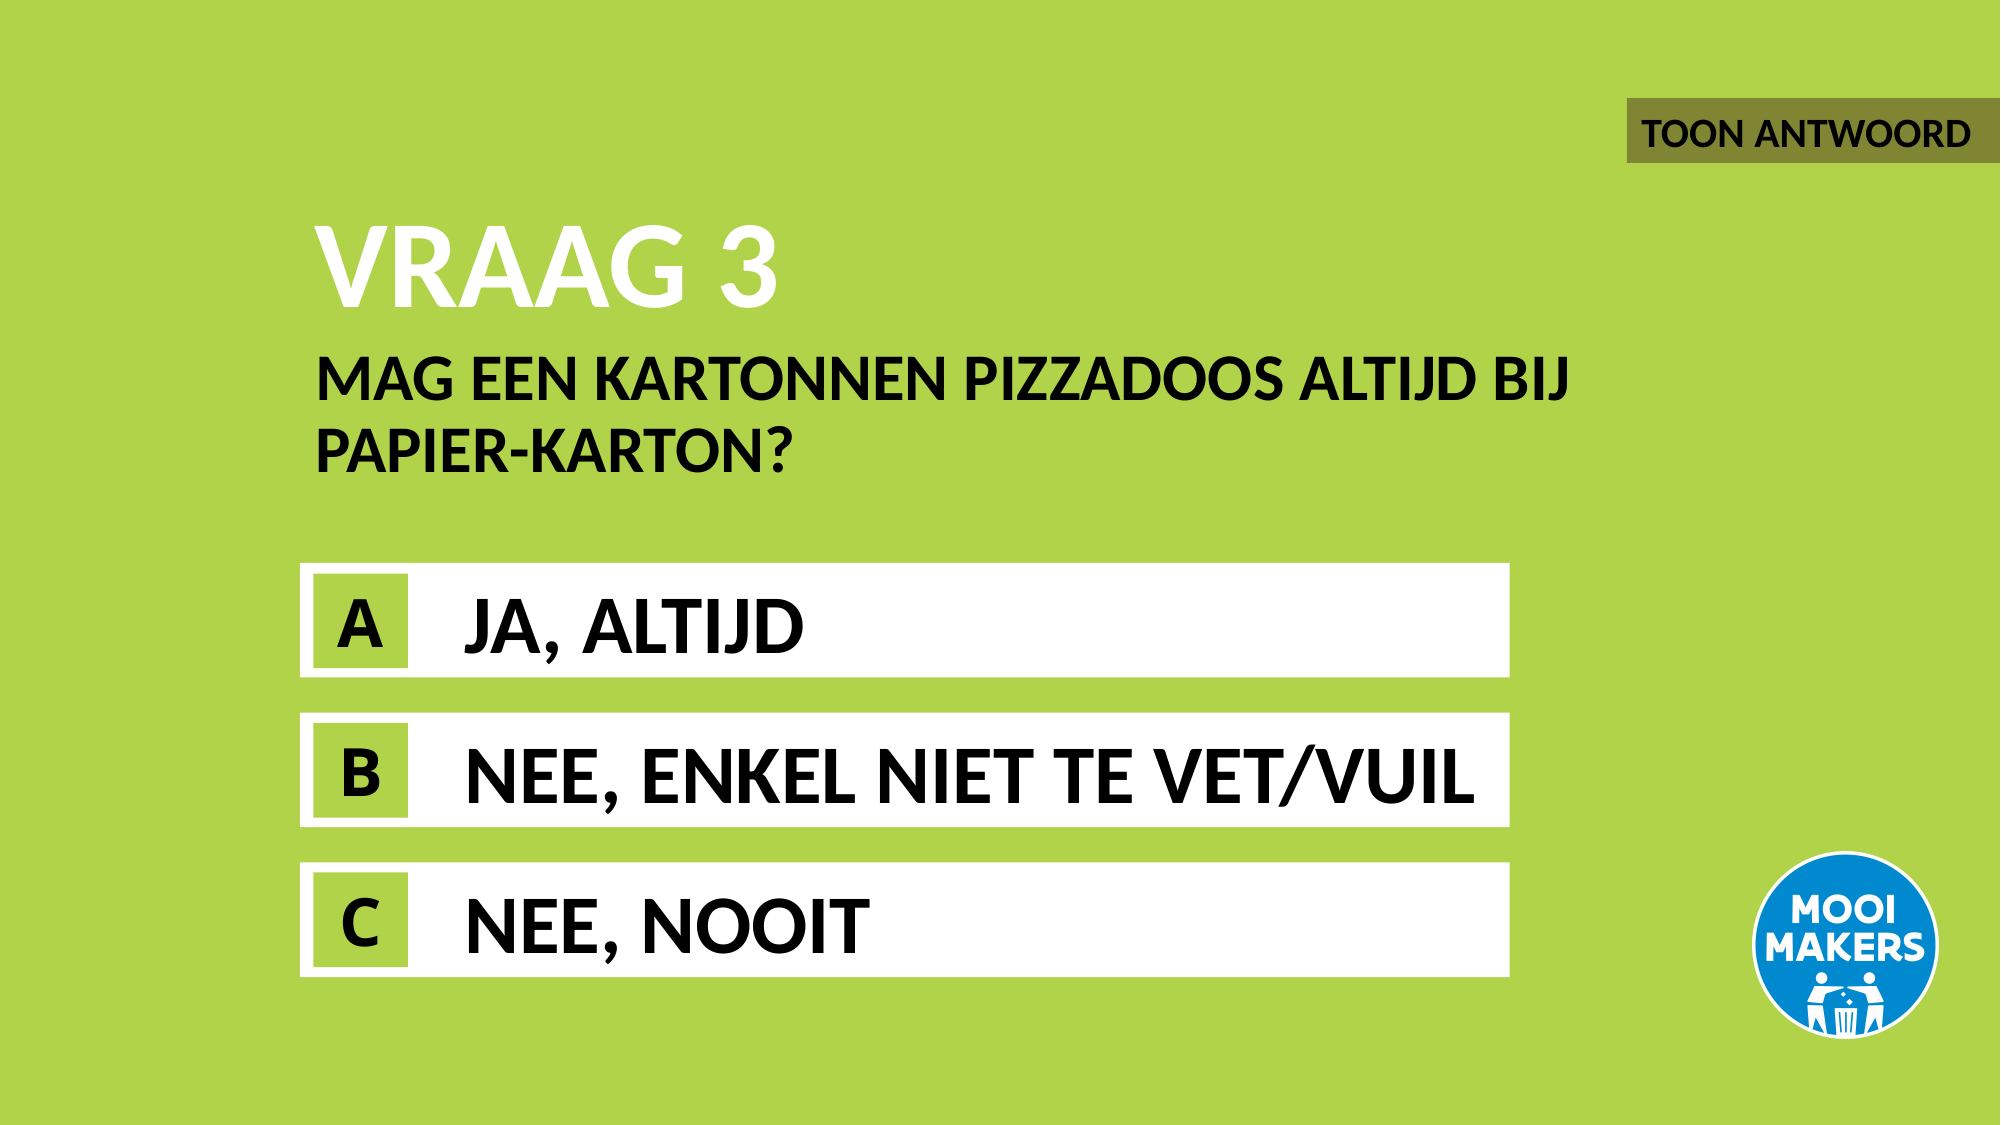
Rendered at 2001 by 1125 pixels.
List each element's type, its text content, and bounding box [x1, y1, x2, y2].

title VRAAG 3 [270, 184, 824, 342]
text_box NEE, NOOIT [299, 862, 1510, 978]
picture [1751, 851, 1939, 1039]
text_box A [313, 573, 408, 669]
text_box C [313, 872, 408, 968]
subtitle MAG EEN KARTONNEN PIZZADOOS ALTIJD BIJ PAPIER-KARTON? [300, 335, 1700, 563]
text_box NEE, ENKEL NIET TE VET/VUIL [299, 712, 1510, 828]
text_box JA, ALTIJD [299, 562, 1510, 678]
text_box B [313, 722, 408, 818]
text_box [1626, 97, 2000, 165]
